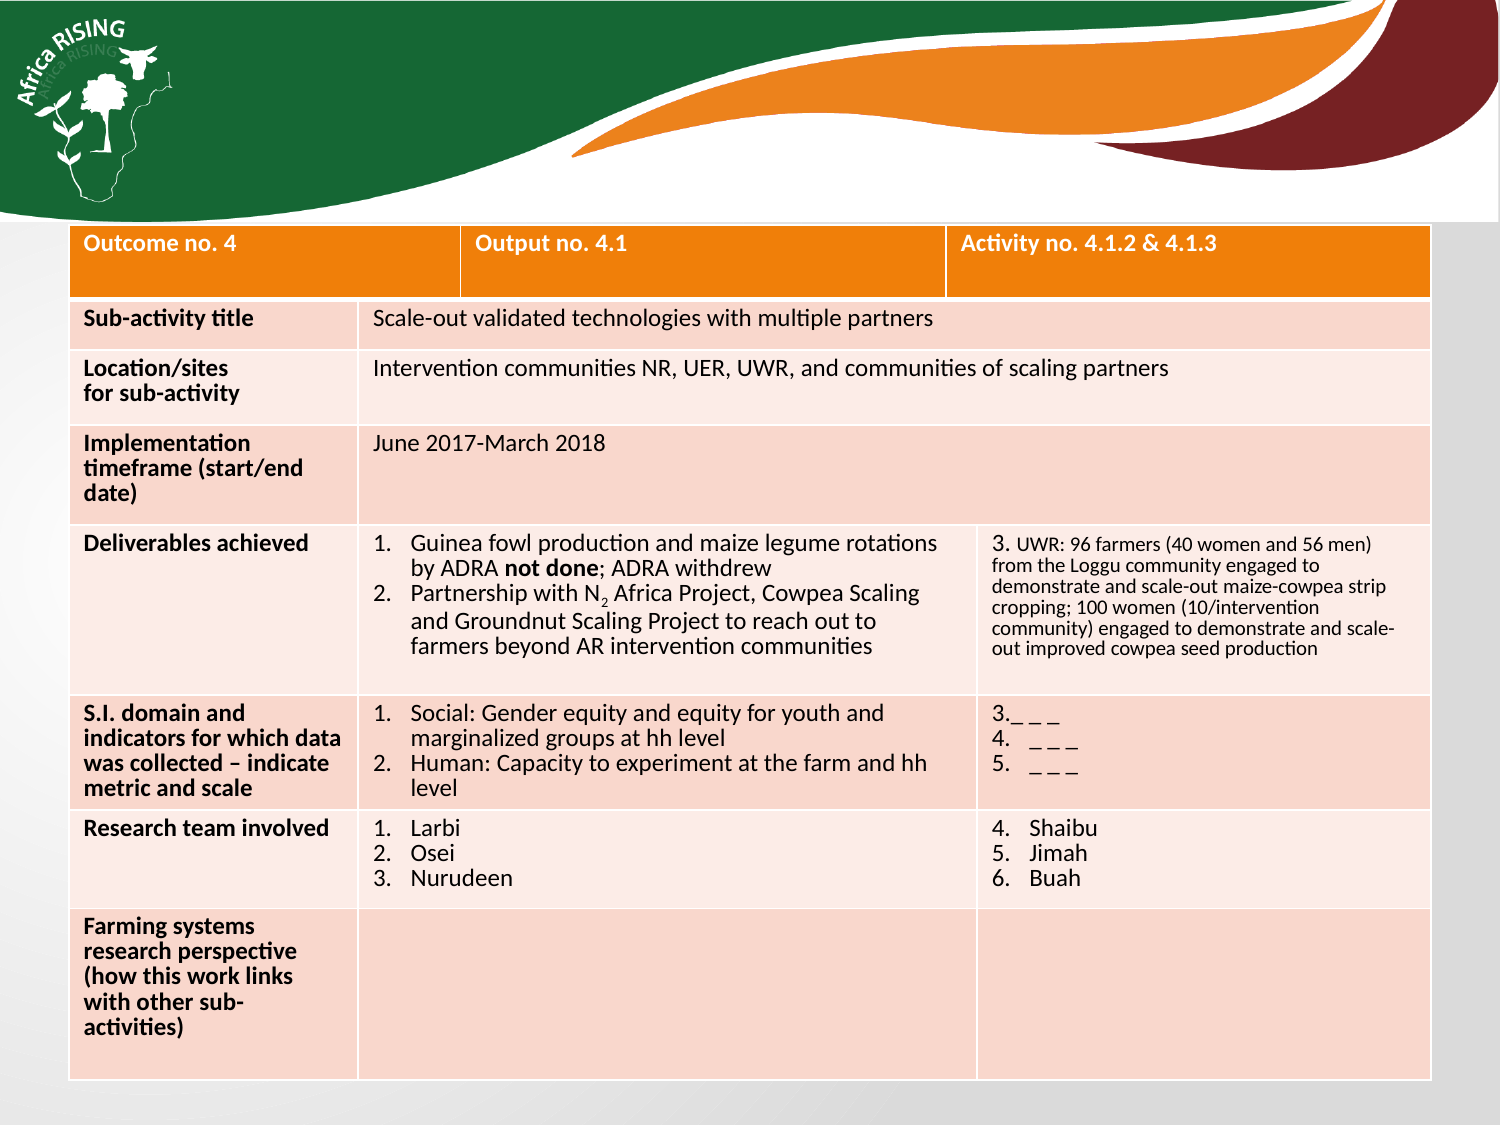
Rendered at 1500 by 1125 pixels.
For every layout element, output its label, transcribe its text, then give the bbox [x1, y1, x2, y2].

table_cell [359, 909, 976, 1079]
table_header Activity no. 4.1.2 & 4.1.3 [947, 226, 1430, 297]
table_header Output no. 4.1 [461, 226, 945, 297]
table_cell Research team involved [70, 811, 357, 908]
table_cell Intervention communities NR, UER, UWR, and communities of scaling partners [359, 351, 1430, 424]
picture [0, 0, 1499, 222]
table_cell Deliverables achieved [70, 526, 357, 694]
table_cell [978, 909, 1430, 1079]
table_cell Larbi Osei Nurudeen [359, 811, 976, 908]
table_cell Location/sites for sub-activity [70, 351, 357, 424]
table_cell Shaibu Jimah Buah [978, 811, 1430, 908]
table_cell Farming systems research perspective (how this work links with other sub-activities) [70, 909, 357, 1079]
table_cell June 2017-March 2018 [359, 426, 1430, 524]
table_cell Sub-activity title [70, 302, 357, 349]
table_cell 3. UWR: 96 farmers (40 women and 56 men) from the Loggu community engaged to demonstrate and scale-out maize-cowpea strip cropping; 100 women (10/intervention community) engaged to demonstrate and scale-out improved cowpea seed production [978, 526, 1430, 694]
table_header Outcome no. 4 [70, 226, 460, 297]
table_cell 3._ _ _ _ _ _ _ _ _ [978, 696, 1430, 809]
table_cell Guinea fowl production and maize legume rotations by ADRA not done; ADRA withdrew Partnership with N2 Africa Project, Cowpea Scaling and Groundnut Scaling Project to reach out to farmers beyond AR intervention communities [359, 526, 976, 694]
table_cell S.I. domain and indicators for which data was collected – indicate metric and scale [70, 696, 357, 809]
table_cell Social: Gender equity and equity for youth and marginalized groups at hh level Human: Capacity to experiment at the farm and hh level [359, 696, 976, 809]
table_cell Scale-out validated technologies with multiple partners [359, 302, 1430, 349]
table_cell Implementation timeframe (start/end date) [70, 426, 357, 524]
